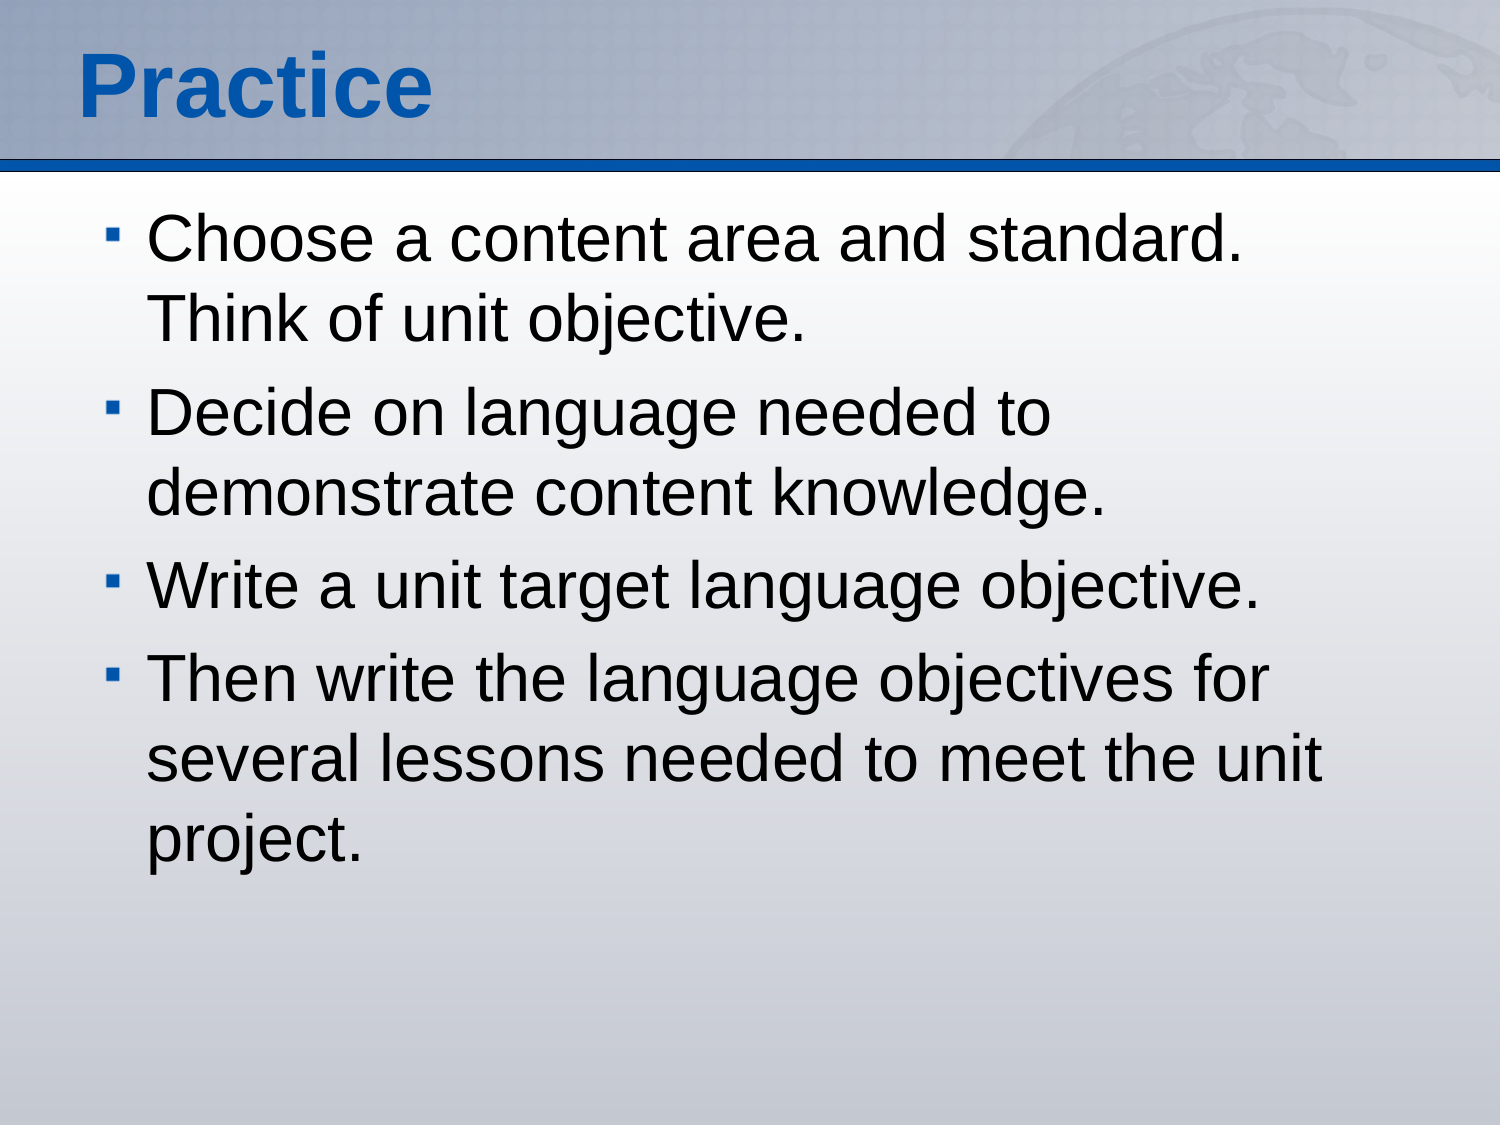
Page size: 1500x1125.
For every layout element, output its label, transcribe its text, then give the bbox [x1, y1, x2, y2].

list Choose a content area and standard. Think of unit objective. Decide on language needed to demonstrate content knowledge. Write a unit target language objective. Then write the language objectives for several lessons needed to meet the unit project. [74, 187, 1426, 1006]
picture [0, 0, 1500, 1125]
title Practice [62, 0, 1413, 176]
